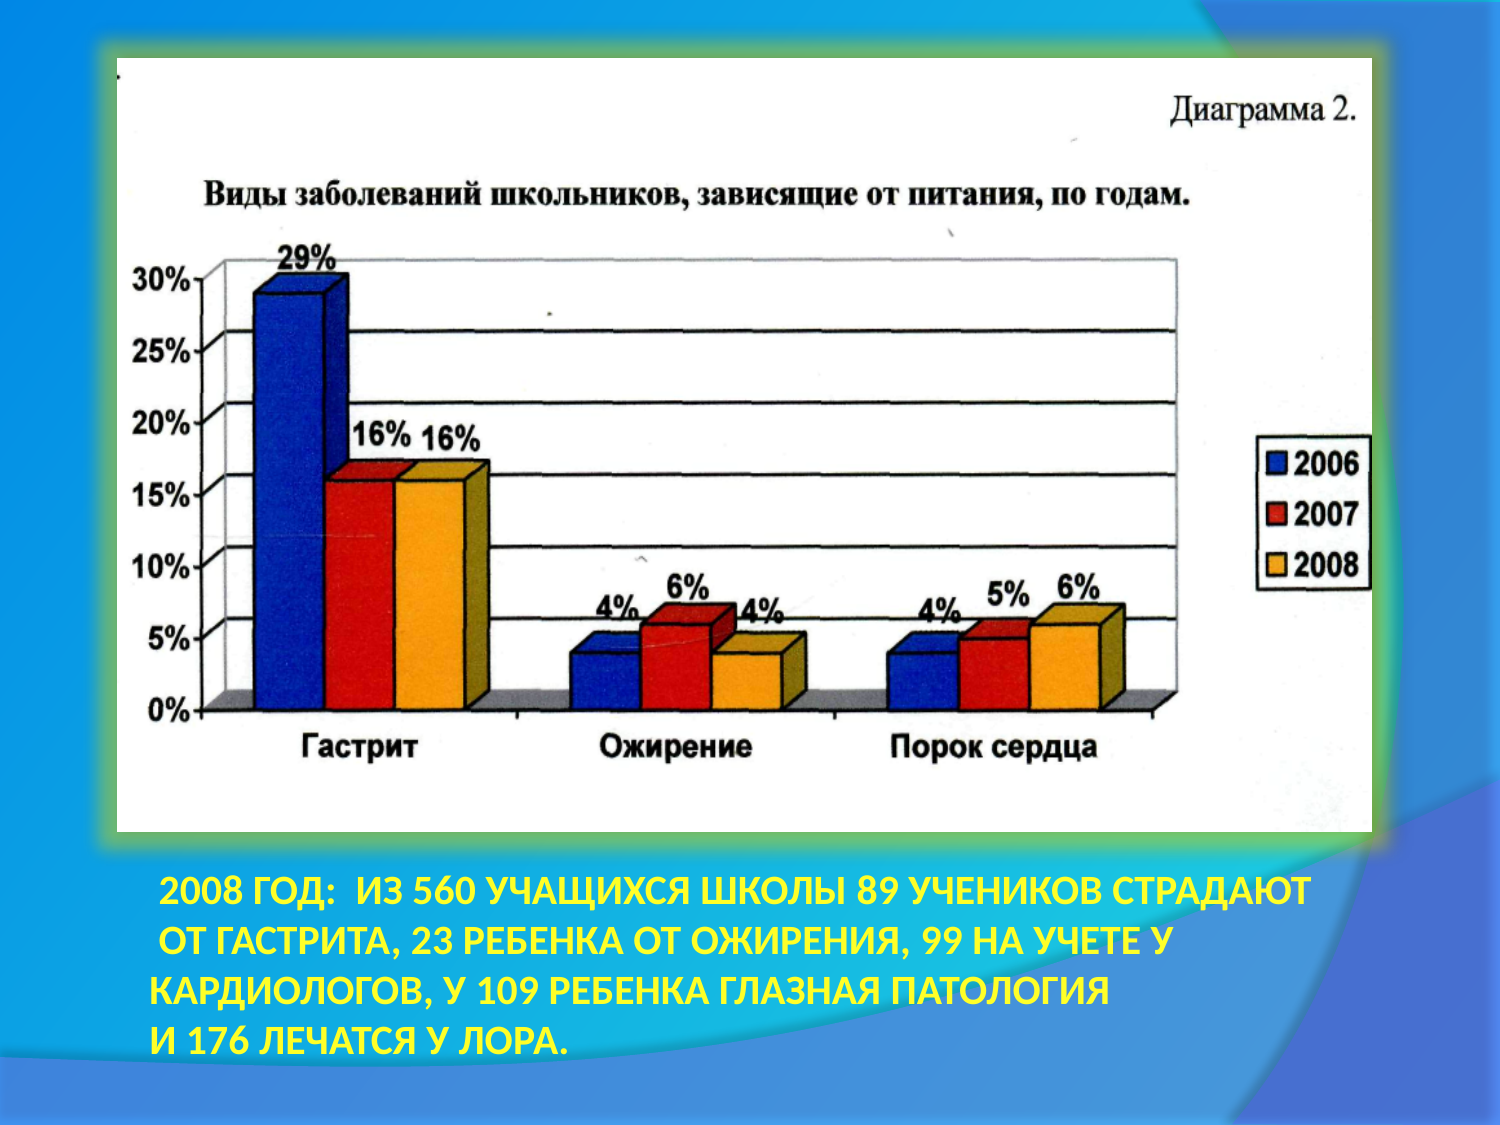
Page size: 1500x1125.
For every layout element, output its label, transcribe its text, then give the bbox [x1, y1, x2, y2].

picture [116, 58, 1372, 833]
text_box 2008 год: из 560 учащихся школы 89 учеников страдают от гастрита, 23 ребенка от ожирения, 99 на учете у кардиологов, у 109 ребенка глазная патология и 176 лечатся у ЛОРа. [134, 855, 1328, 1071]
